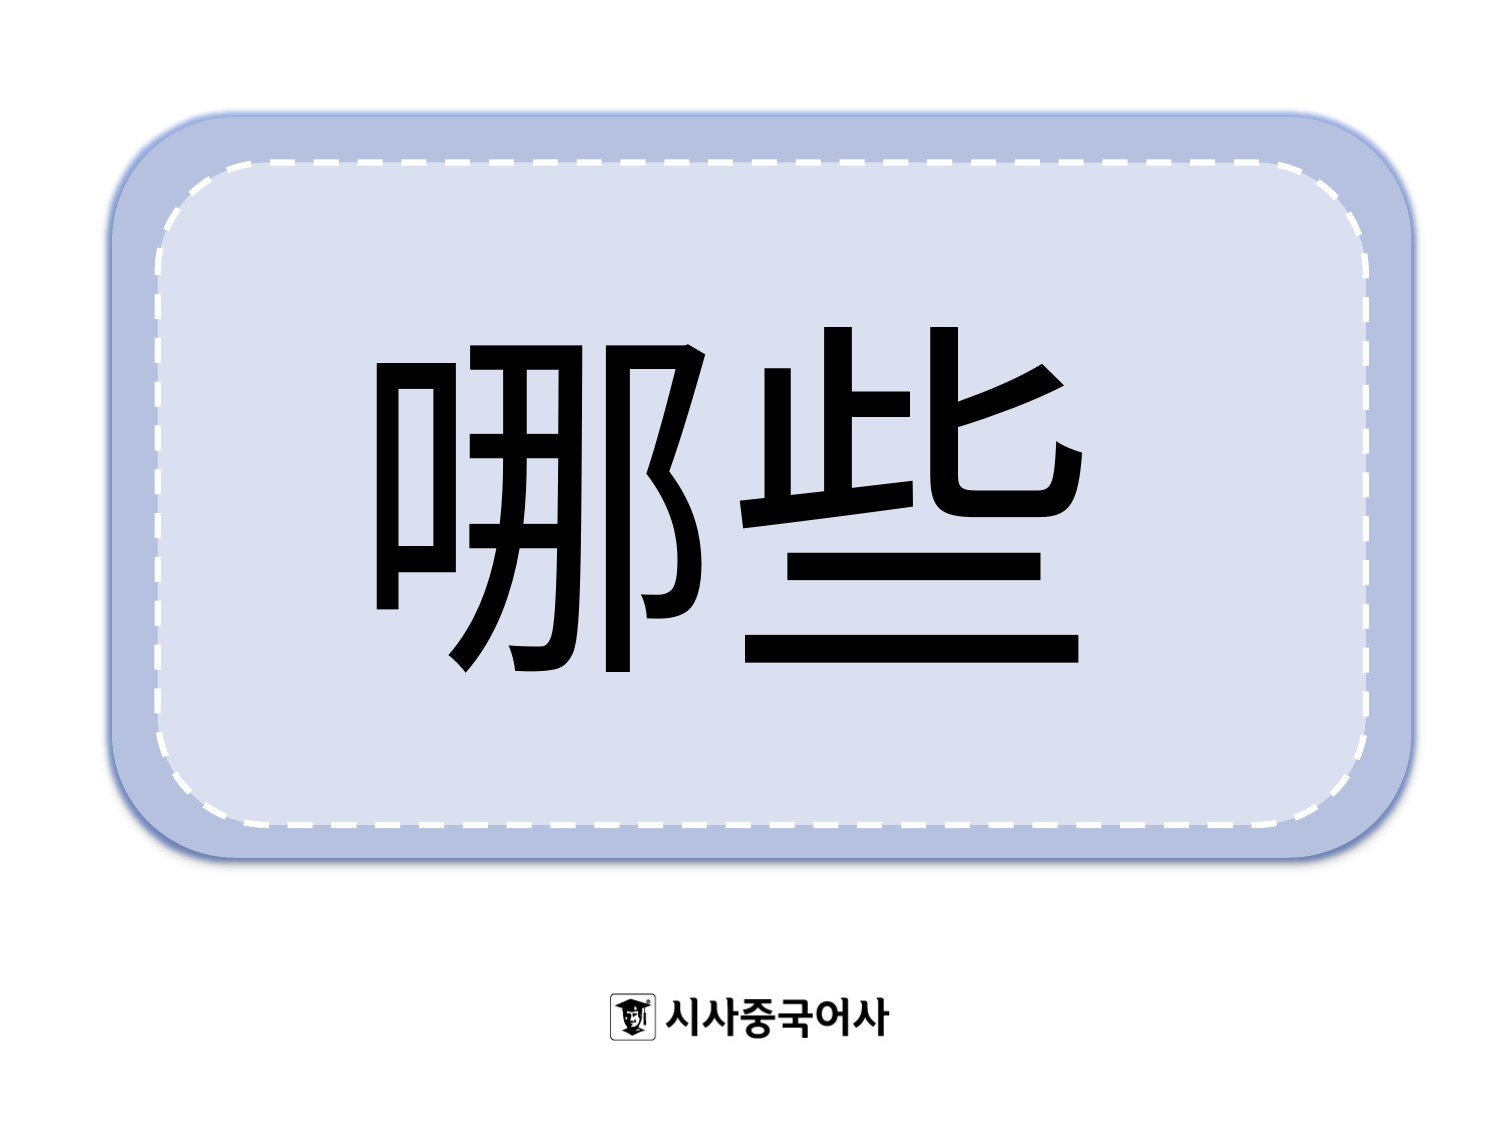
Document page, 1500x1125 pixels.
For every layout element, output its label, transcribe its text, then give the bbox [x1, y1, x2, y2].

picture [602, 987, 898, 1047]
text_box 哪些 [162, 160, 1371, 824]
